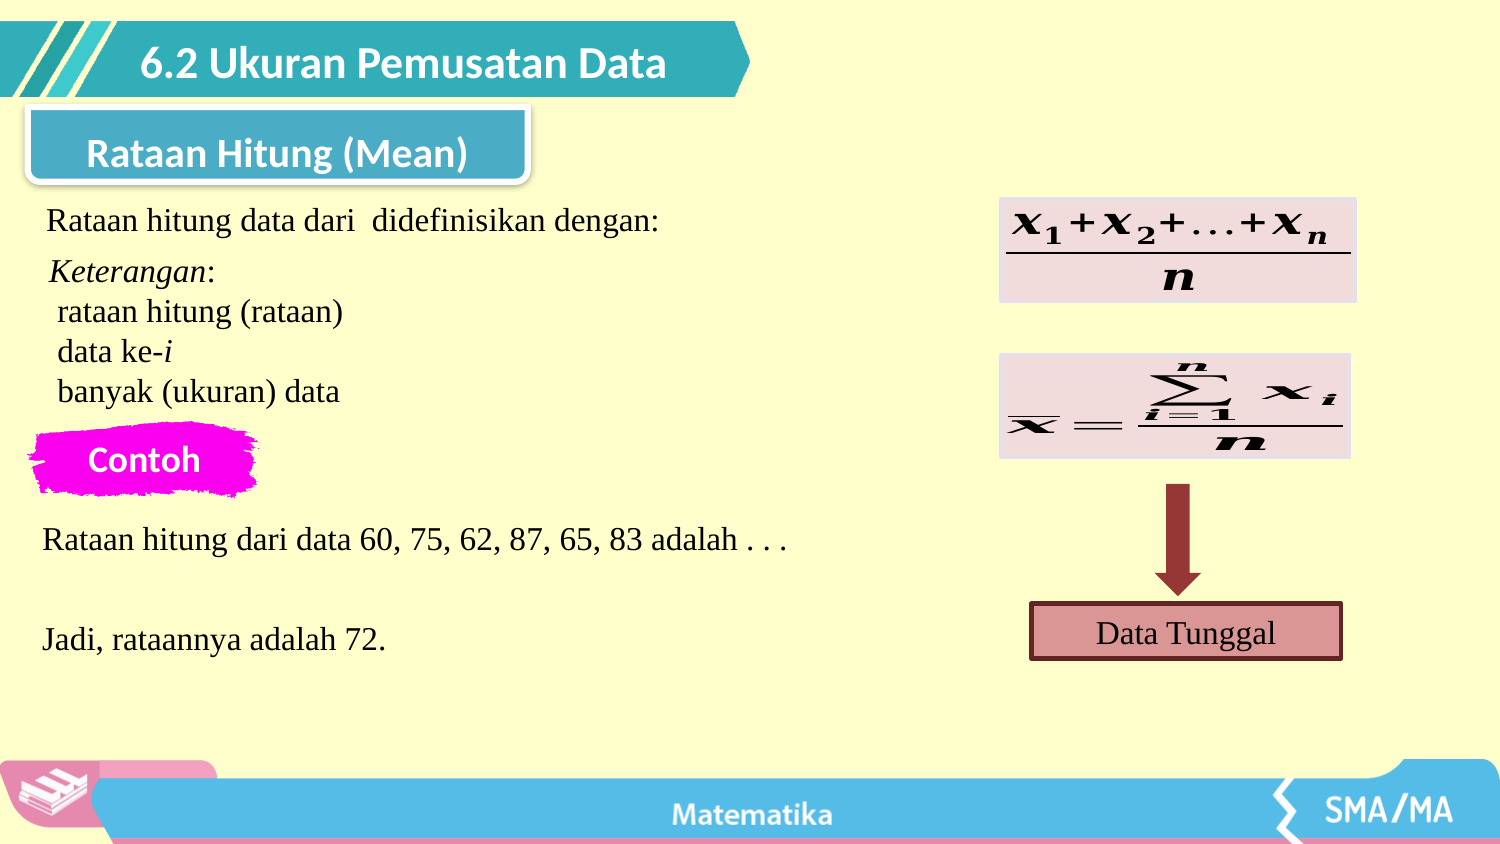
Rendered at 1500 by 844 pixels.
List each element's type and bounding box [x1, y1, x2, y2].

text_box [27, 106, 528, 183]
picture [0, 759, 1500, 844]
text_box [0, 21, 751, 97]
text_box [25, 421, 261, 501]
text_box [1031, 483, 1342, 660]
